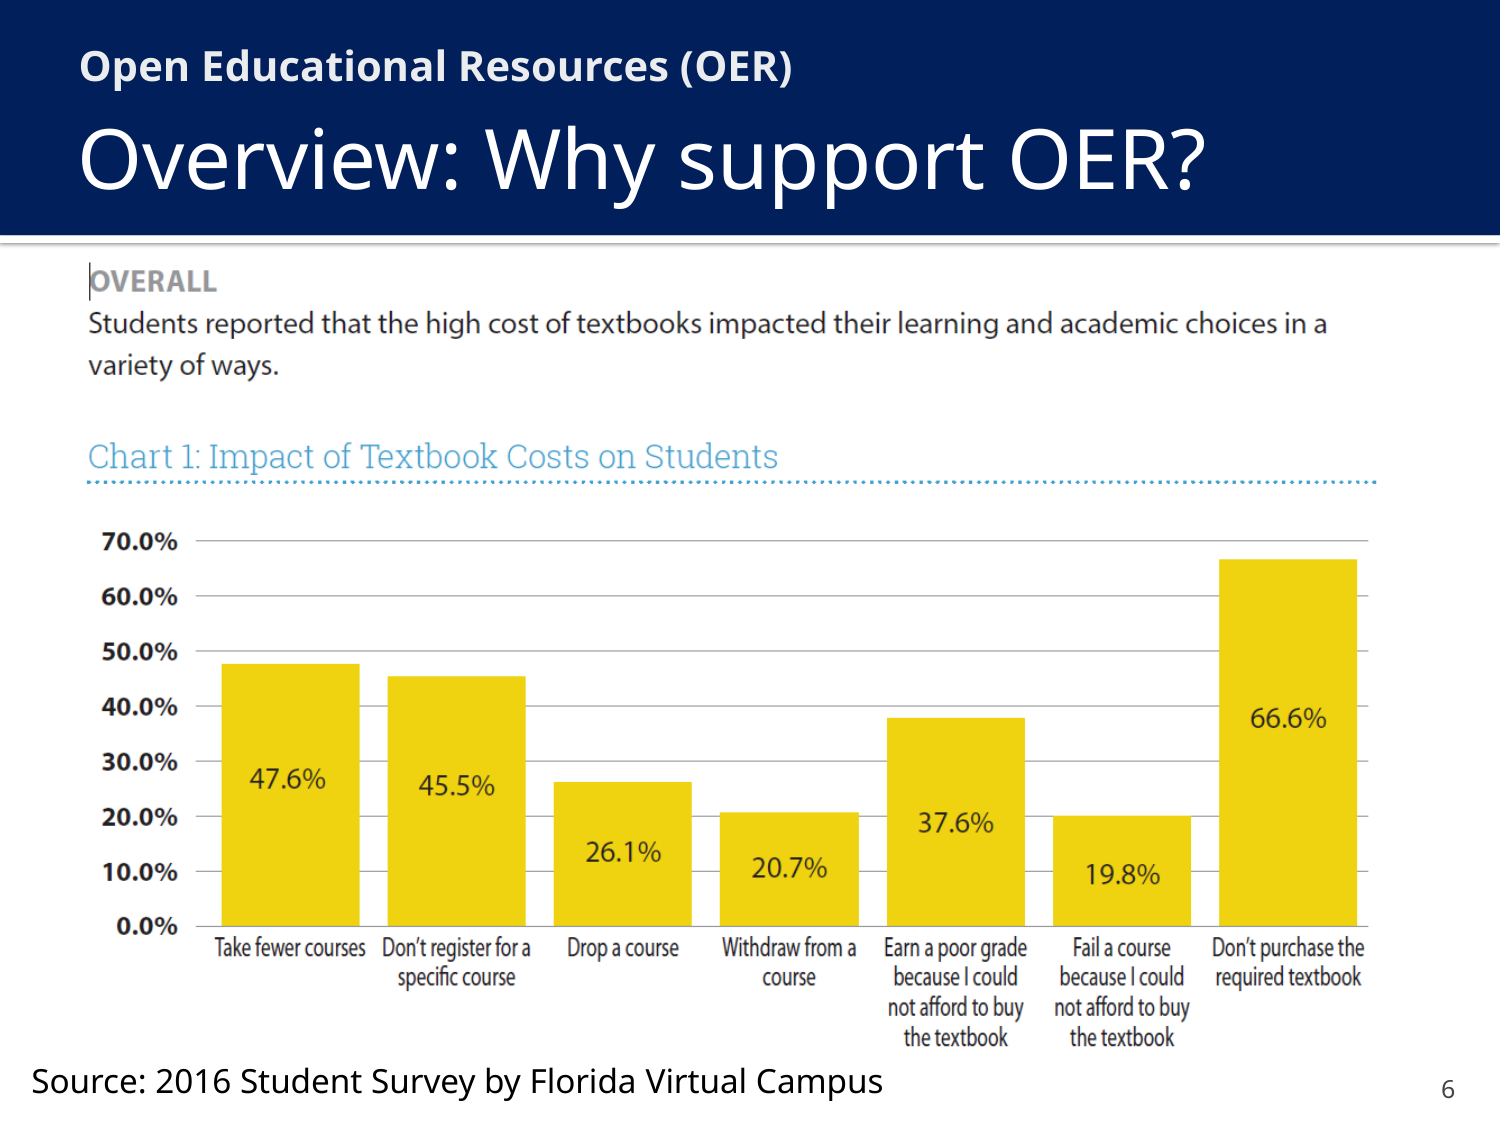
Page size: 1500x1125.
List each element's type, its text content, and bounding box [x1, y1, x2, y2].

text_box Source: 2016 Student Survey by Florida Virtual Campus [16, 1052, 909, 1108]
title Overview: Why support OER? [62, 87, 1438, 226]
picture [49, 249, 1475, 1080]
list Open Educational Resources (OER) [49, 24, 1451, 101]
